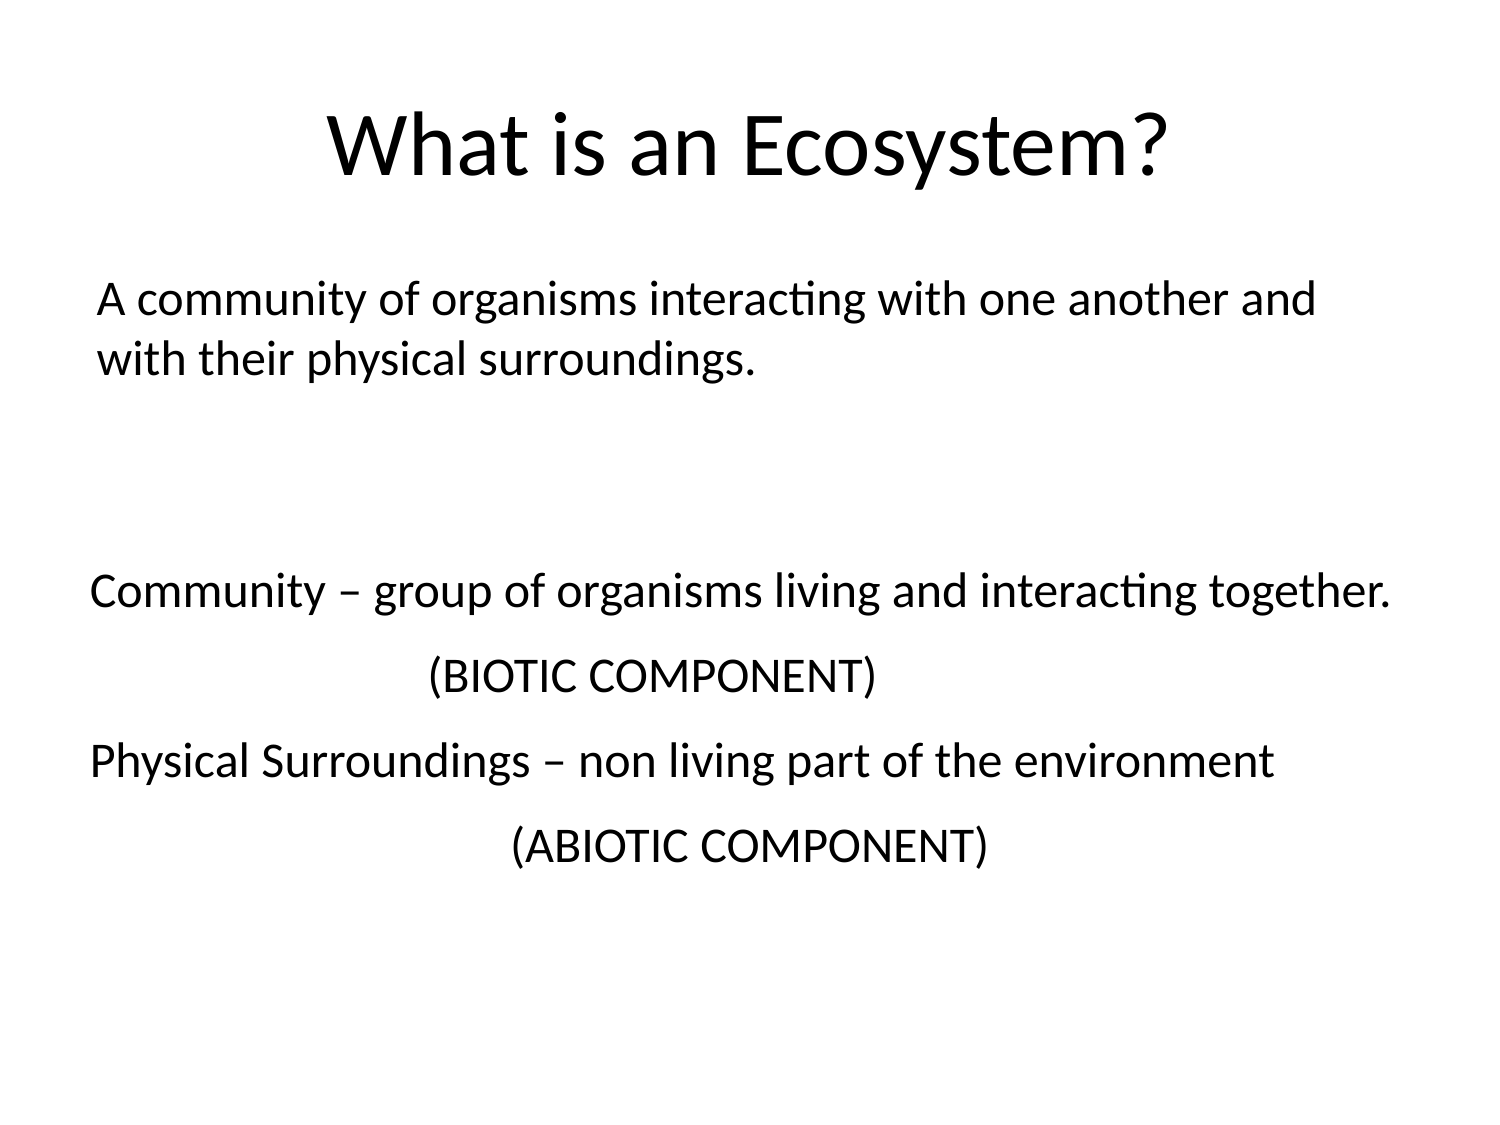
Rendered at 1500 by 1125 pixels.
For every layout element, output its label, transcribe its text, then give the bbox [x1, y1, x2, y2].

title What is an Ecosystem? [74, 44, 1426, 233]
text_box Community – group of organisms living and interacting together. (BIOTIC COMPONENT) Physical Surroundings – non living part of the environment (ABIOTIC COMPONENT) [74, 549, 1425, 880]
text_box A community of organisms interacting with one another and with their physical surroundings. [81, 257, 1370, 393]
